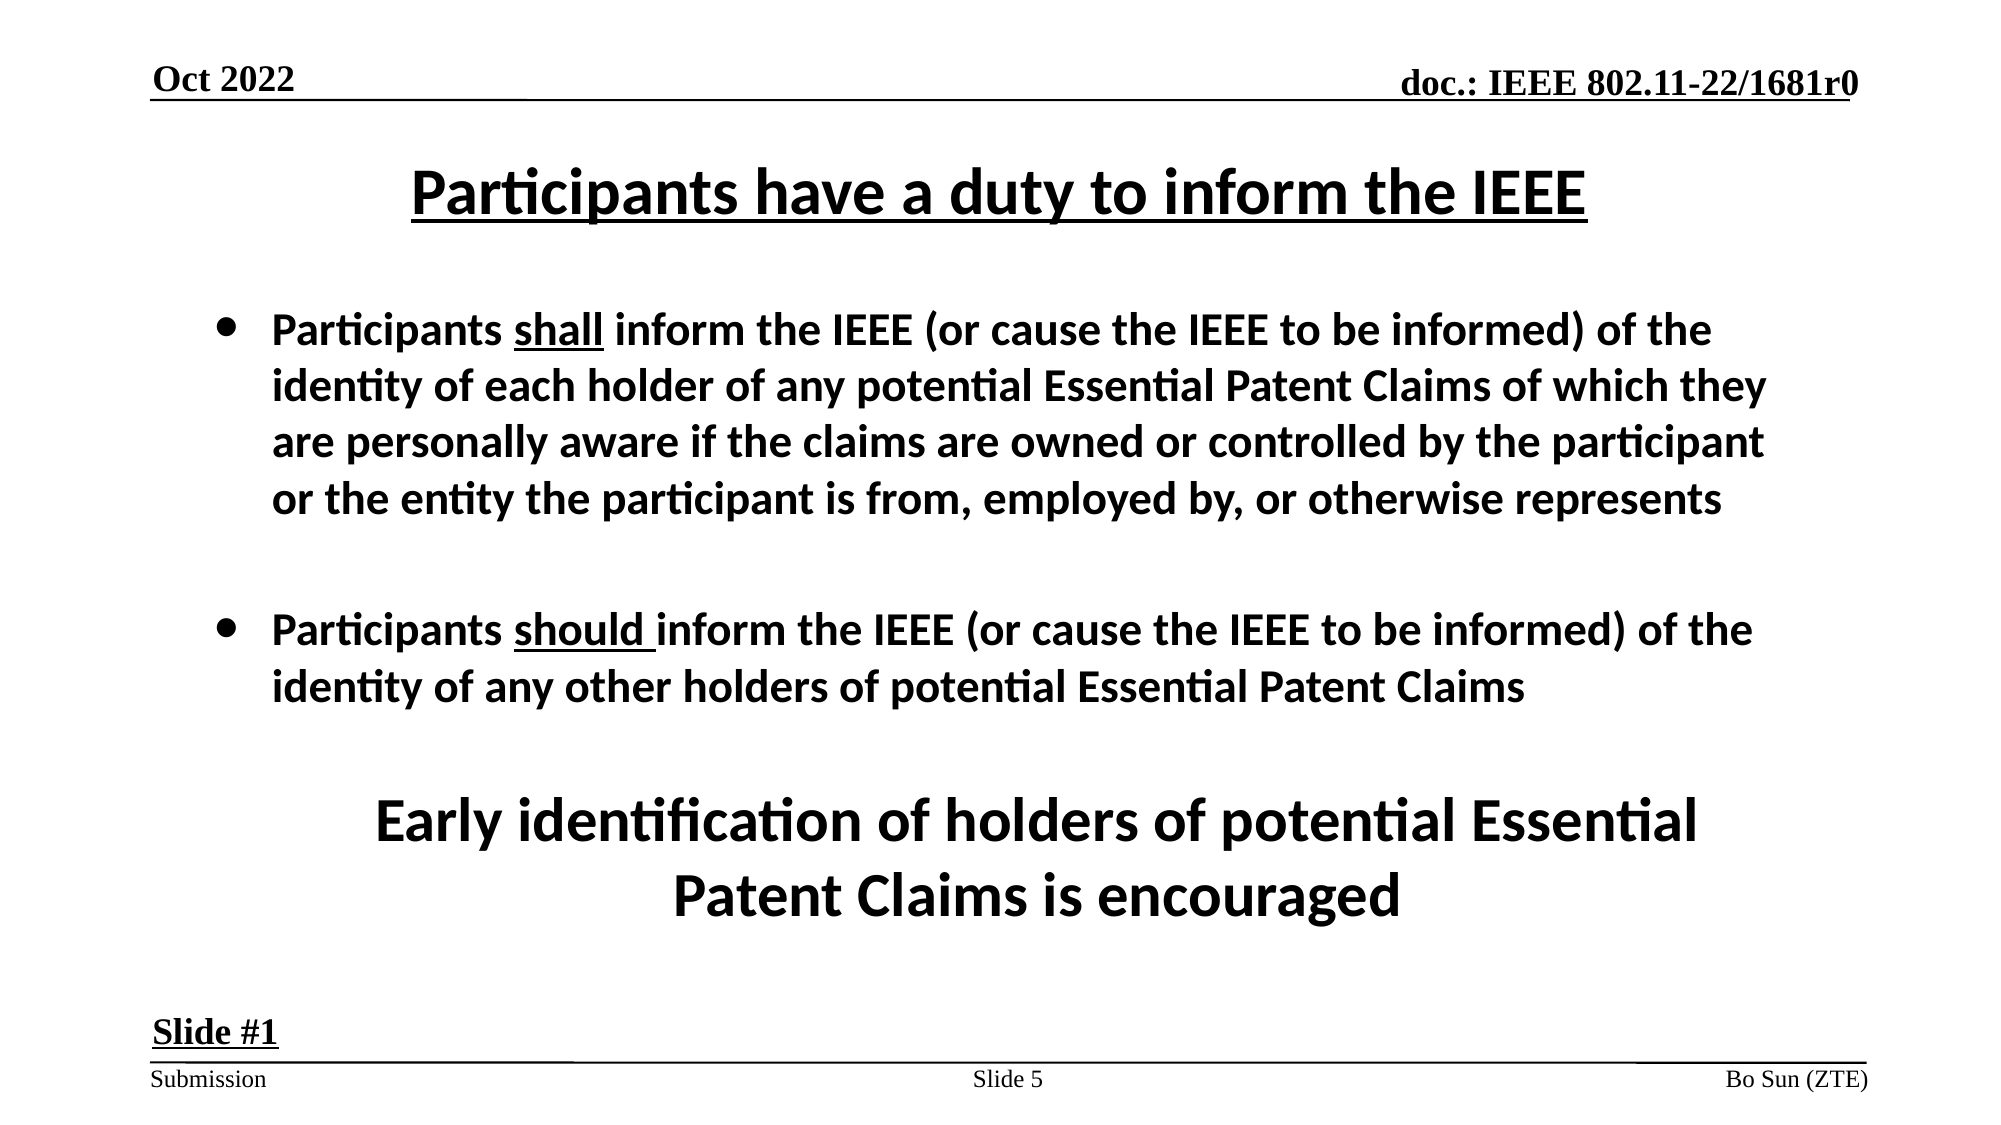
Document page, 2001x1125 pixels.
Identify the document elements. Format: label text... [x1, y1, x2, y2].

slide_number Slide 5 [949, 1061, 1067, 1123]
text_box Slide #1 [137, 999, 294, 1060]
footer Bo Sun (ZTE) [1171, 1061, 1869, 1093]
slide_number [152, 54, 563, 100]
text_box Participants shall inform the IEEE (or cause the IEEE to be informed) of the identity of each holder of any potential Essential Patent Claims of which they are personally aware if the claims are owned or controlled by the participant or the entity the participant is from, employed by, or otherwise represents Participants should inform the IEEE (or cause the IEEE to be informed) of the identity of any other holders of potential Essential Patent Claims Early identification of holders of potential Essential Patent Claims is encouraged [200, 290, 1800, 966]
text_box Participants have a duty to inform the IEEE [362, 100, 1638, 276]
